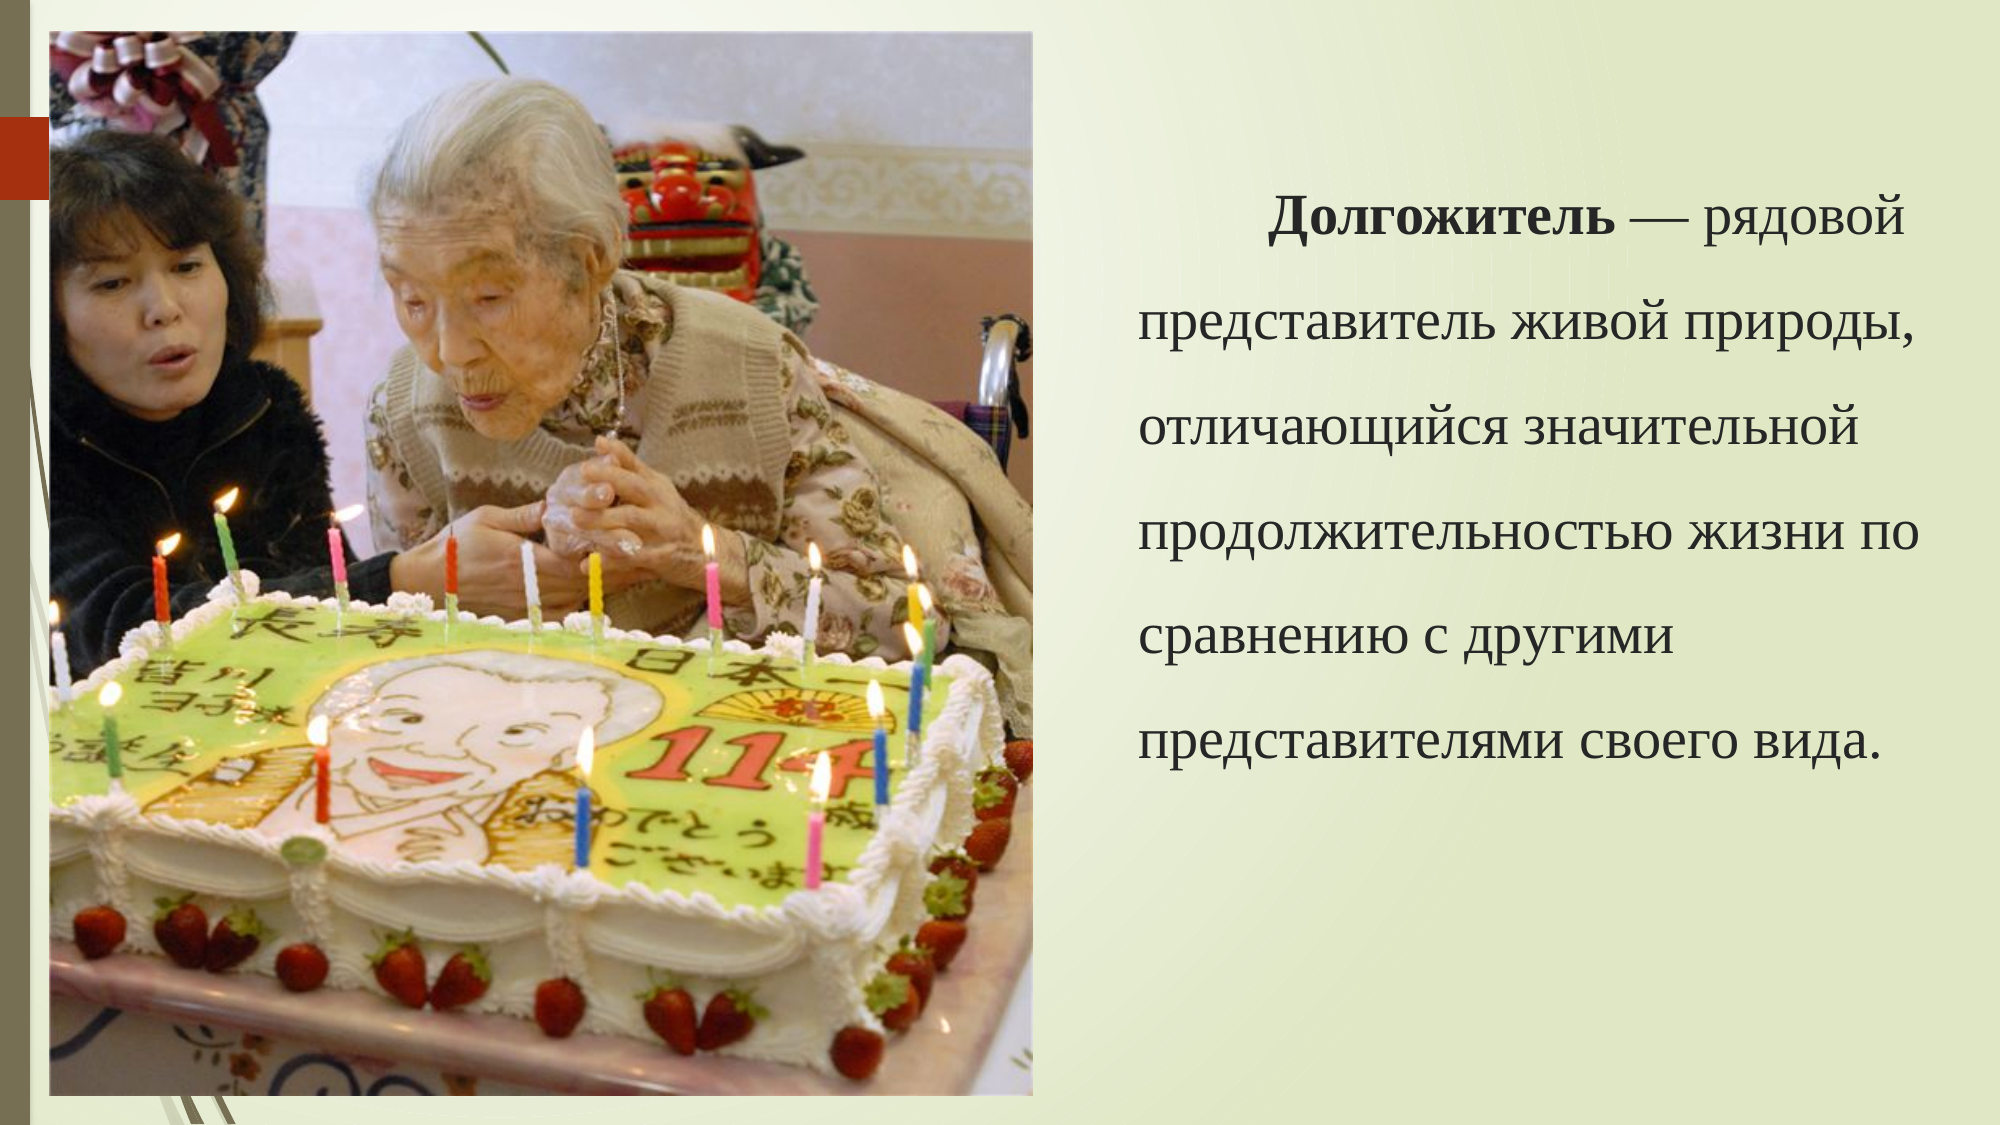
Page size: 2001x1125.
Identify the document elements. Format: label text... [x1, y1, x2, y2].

title Долгожитель — рядовой представитель живой природы, отличающийся значительной продолжительностью жизни по сравнению с другими представителями своего вида. [1123, 29, 1965, 1080]
picture [48, 31, 1033, 1096]
